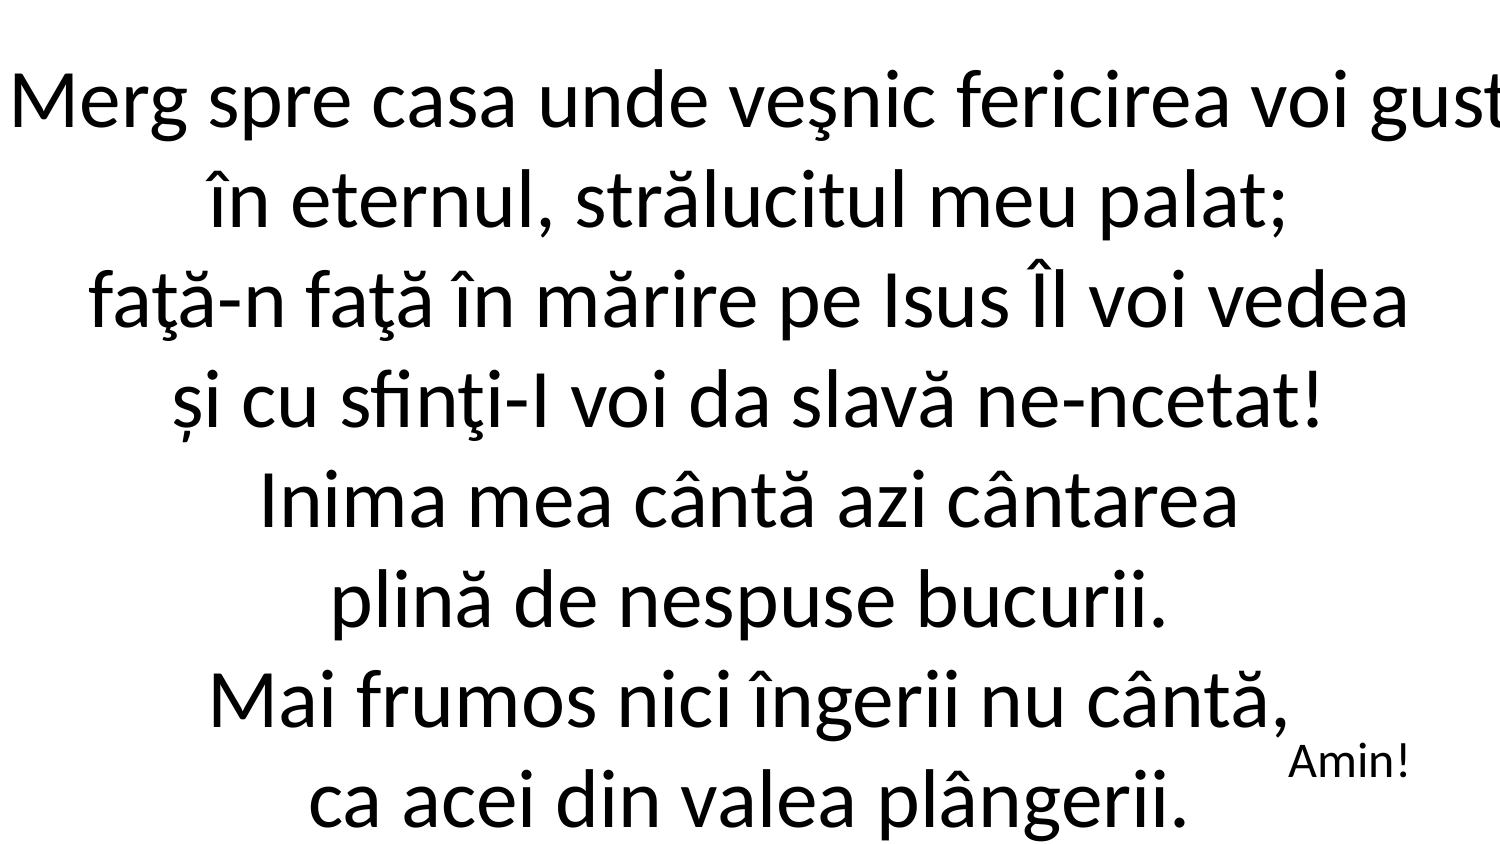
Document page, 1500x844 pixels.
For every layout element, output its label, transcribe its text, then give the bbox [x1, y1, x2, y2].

text_box Amin! [1273, 674, 1427, 795]
text_box 4. Merg spre casa unde veşnic fericirea voi gusta, în eternul, strălucitul meu palat; faţă-n faţă în mărire pe Isus Îl voi vedea și cu sfinţi-I voi da slavă ne-ncetat! Inima mea cântă azi cântarea plină de nespuse bucurii. Mai frumos nici îngerii nu cântă, ca acei din valea plângerii. [0, 0, 1500, 844]
